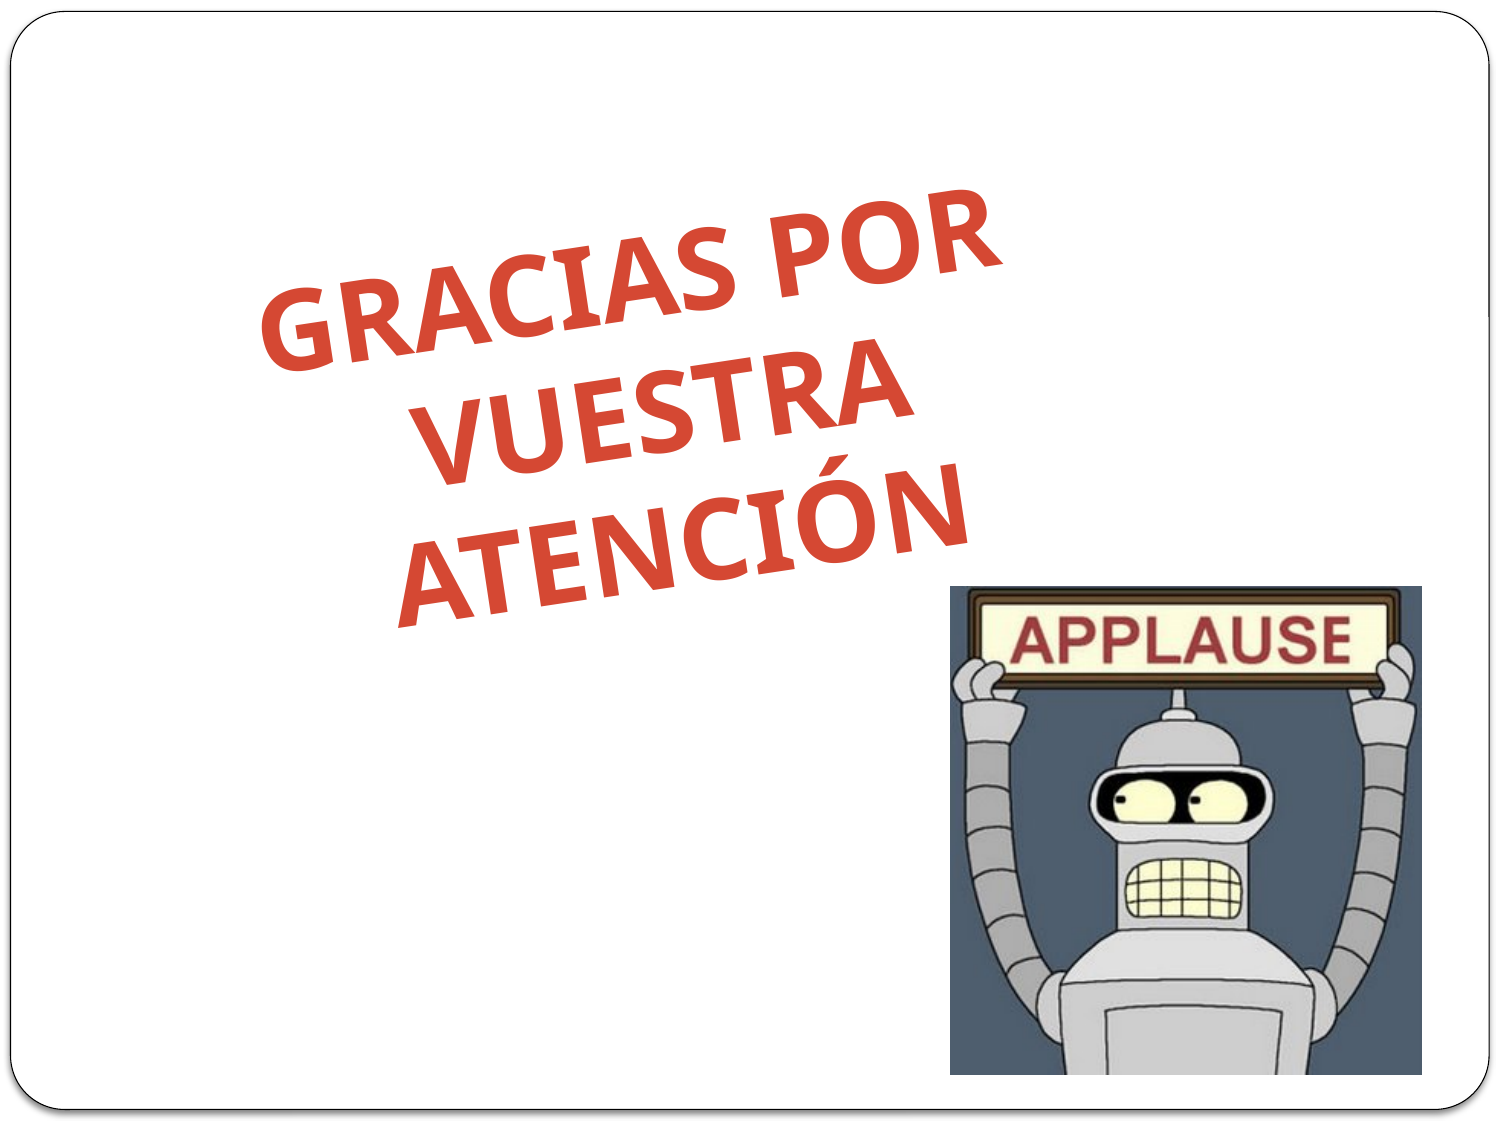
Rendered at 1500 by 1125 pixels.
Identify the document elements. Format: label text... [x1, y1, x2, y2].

text_box GRACIAS POR VUESTRA ATENCIÓN [64, 113, 1258, 701]
picture [950, 585, 1422, 1075]
